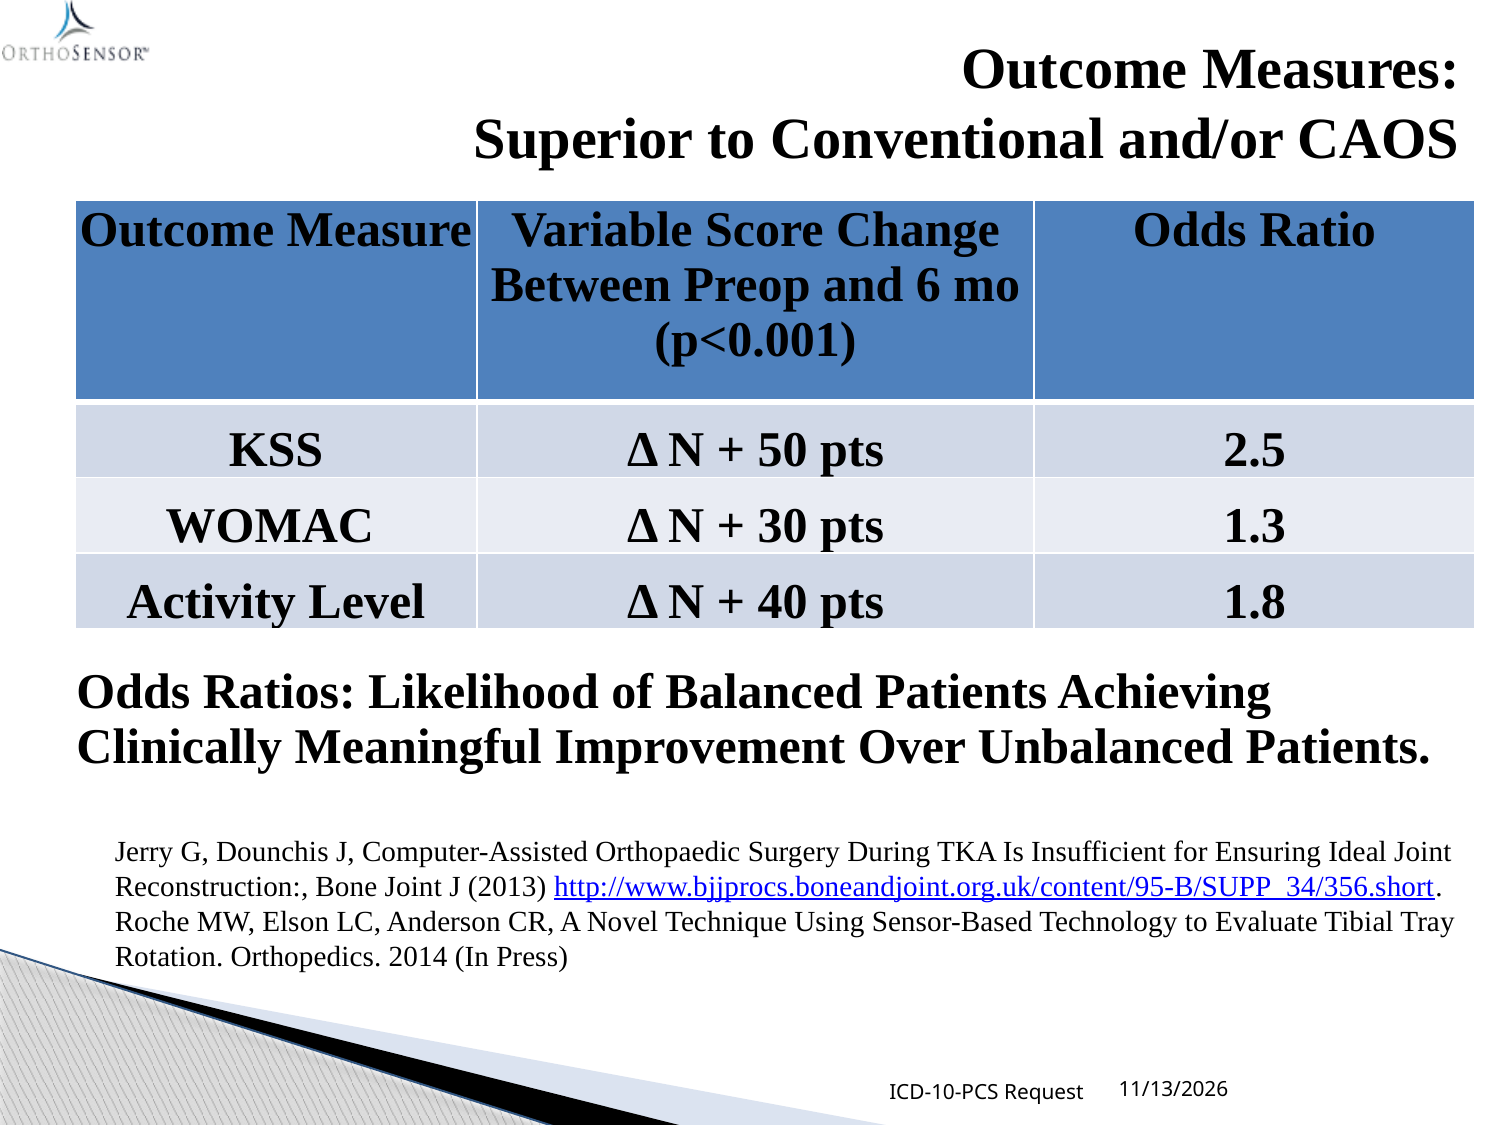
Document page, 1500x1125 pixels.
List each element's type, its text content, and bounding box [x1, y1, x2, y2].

table_cell 2.5 [1035, 405, 1474, 477]
table_header Odds Ratio [1035, 201, 1474, 399]
table_cell 1.3 [1035, 478, 1474, 552]
footer ICD-10-PCS Request [718, 1051, 1105, 1112]
title Outcome Measures: Superior to Conventional and/or CAOS [200, 24, 1475, 175]
table_cell Δ N + 50 pts [478, 405, 1033, 477]
picture [2, 0, 151, 67]
table_cell Δ N + 30 pts [478, 478, 1033, 552]
table_cell WOMAC [76, 478, 476, 552]
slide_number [1105, 1051, 1419, 1112]
table_cell 1.8 [1035, 554, 1474, 628]
table_cell Δ N + 40 pts [478, 554, 1033, 628]
table_cell Activity Level [76, 554, 476, 628]
table_header Variable Score Change Between Preop and 6 mo (p<0.001) [478, 201, 1033, 399]
table_header Outcome Measure [76, 201, 476, 399]
text_box Jerry G, Dounchis J, Computer-Assisted Orthopaedic Surgery During TKA Is Insufficient for Ensuring Ideal Joint Reconstruction:, Bone Joint J (2013) http://www.bjjprocs.boneandjoint.org.uk/content/95-B/SUPP_34/356.short. Roche MW, Elson LC, Anderson CR, A Novel Technique Using Sensor-Based Technology to Evaluate Tibial Tray Rotation. Orthopedics. 2014 (In Press) [99, 824, 1475, 980]
table_header Odds Ratios: Likelihood of Balanced Patients Achieving Clinically Meaningful Improvement Over Unbalanced Patients. [75, 662, 1450, 800]
table_cell KSS [76, 405, 476, 477]
